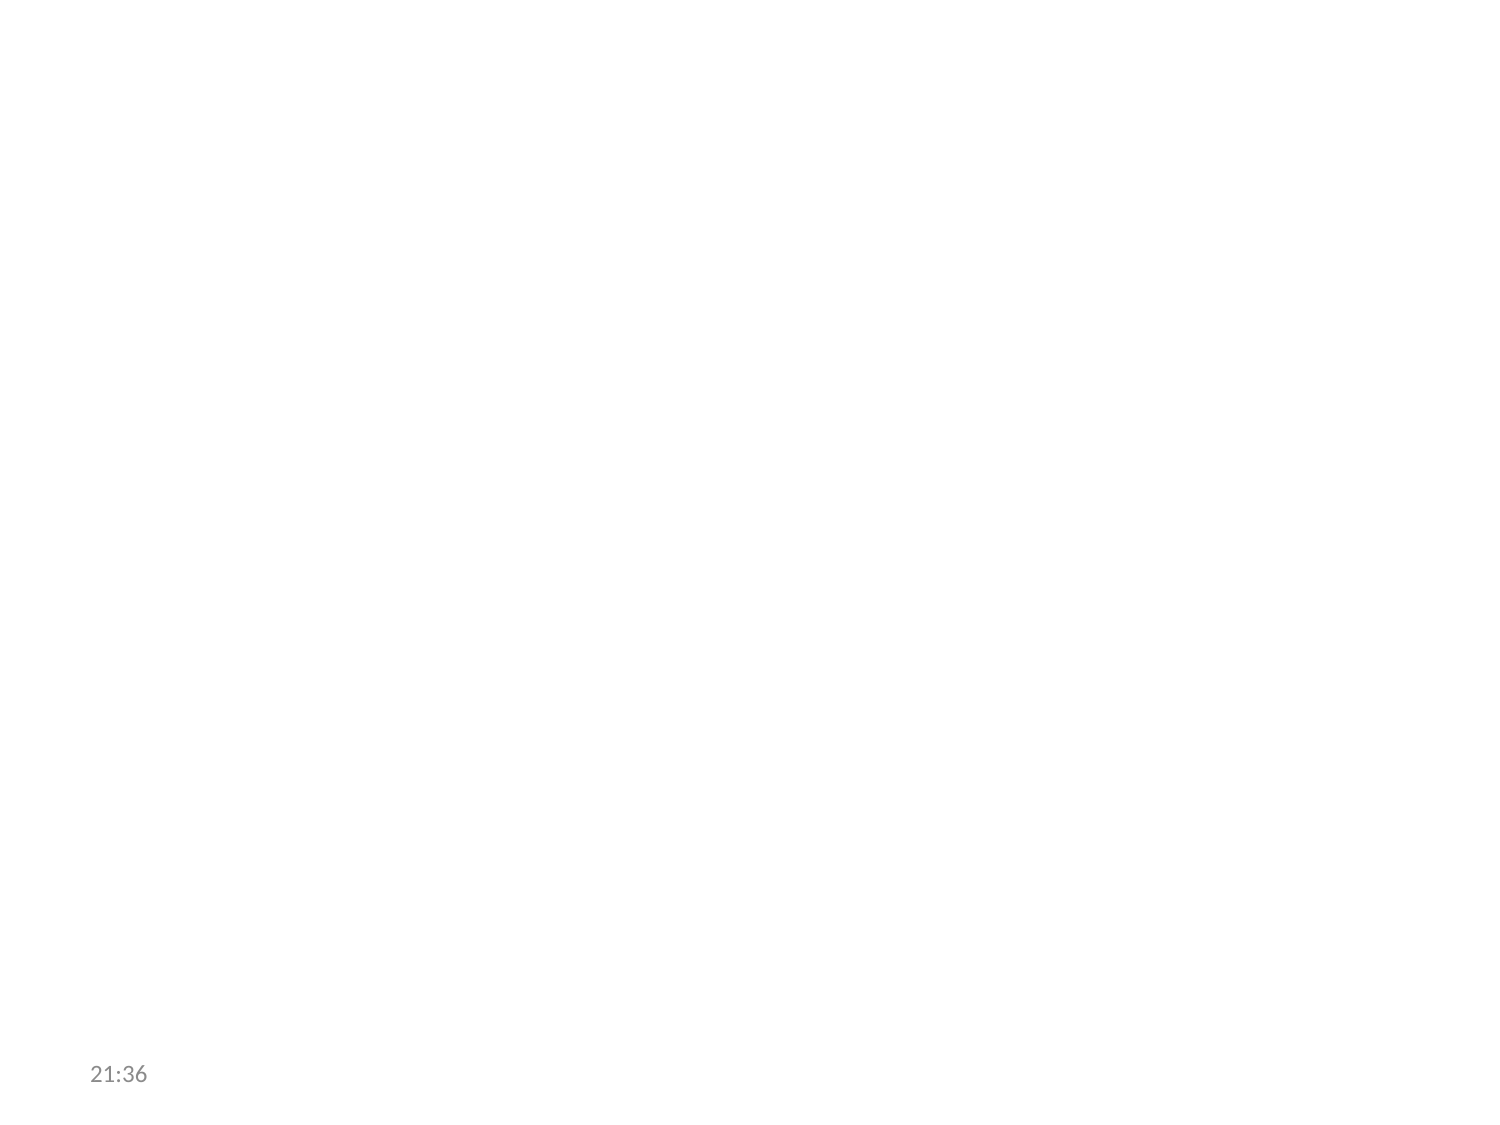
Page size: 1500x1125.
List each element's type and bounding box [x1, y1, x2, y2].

slide_number [75, 1042, 425, 1103]
